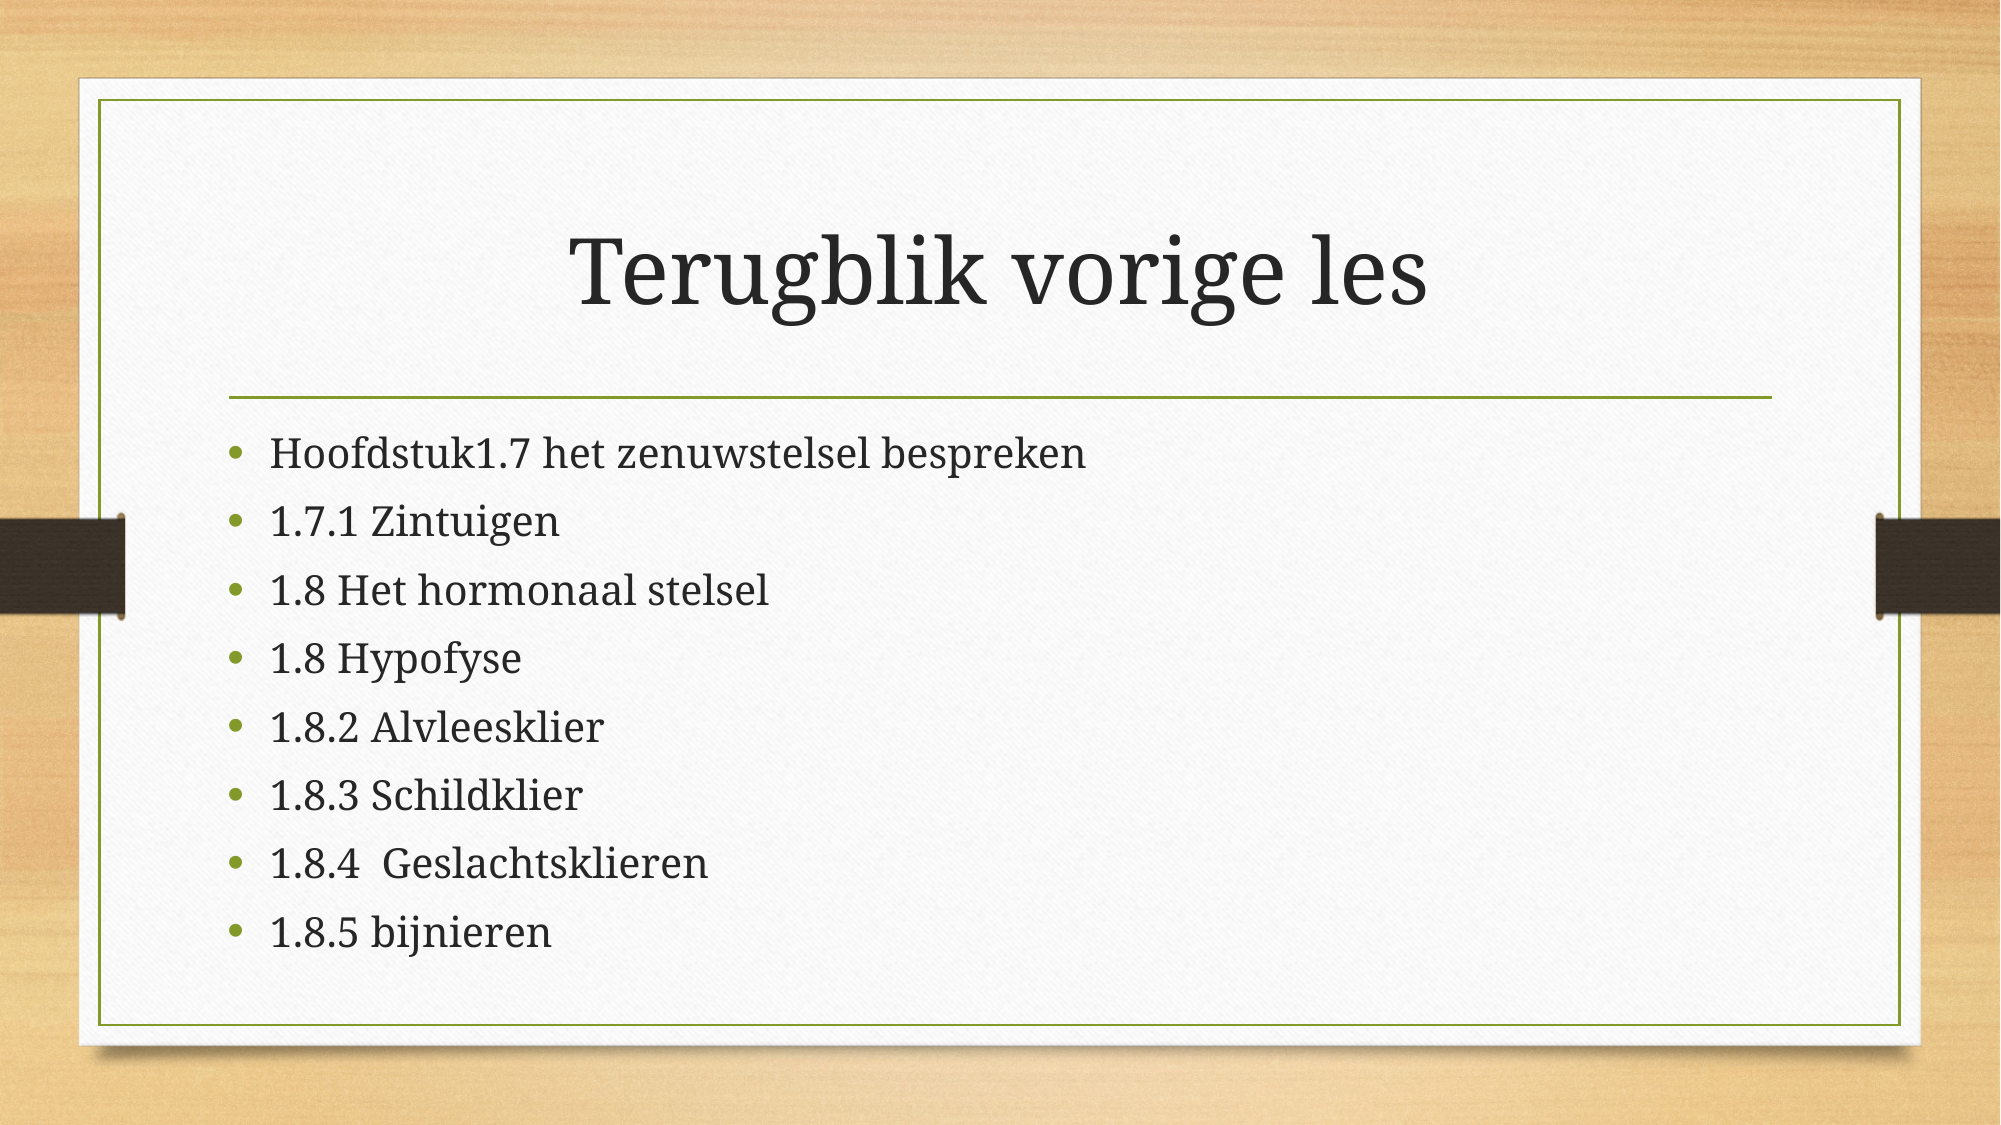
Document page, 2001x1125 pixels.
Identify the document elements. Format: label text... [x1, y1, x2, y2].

list Hoofdstuk1.7 het zenuwstelsel bespreken 1.7.1 Zintuigen 1.8 Het hormonaal stelsel 1.8 Hypofyse 1.8.2 Alvleesklier 1.8.3 Schildklier 1.8.4 Geslachtsklieren 1.8.5 bijnieren [212, 419, 1788, 964]
picture [0, 0, 2001, 1125]
title Terugblik vorige les [212, 161, 1788, 375]
